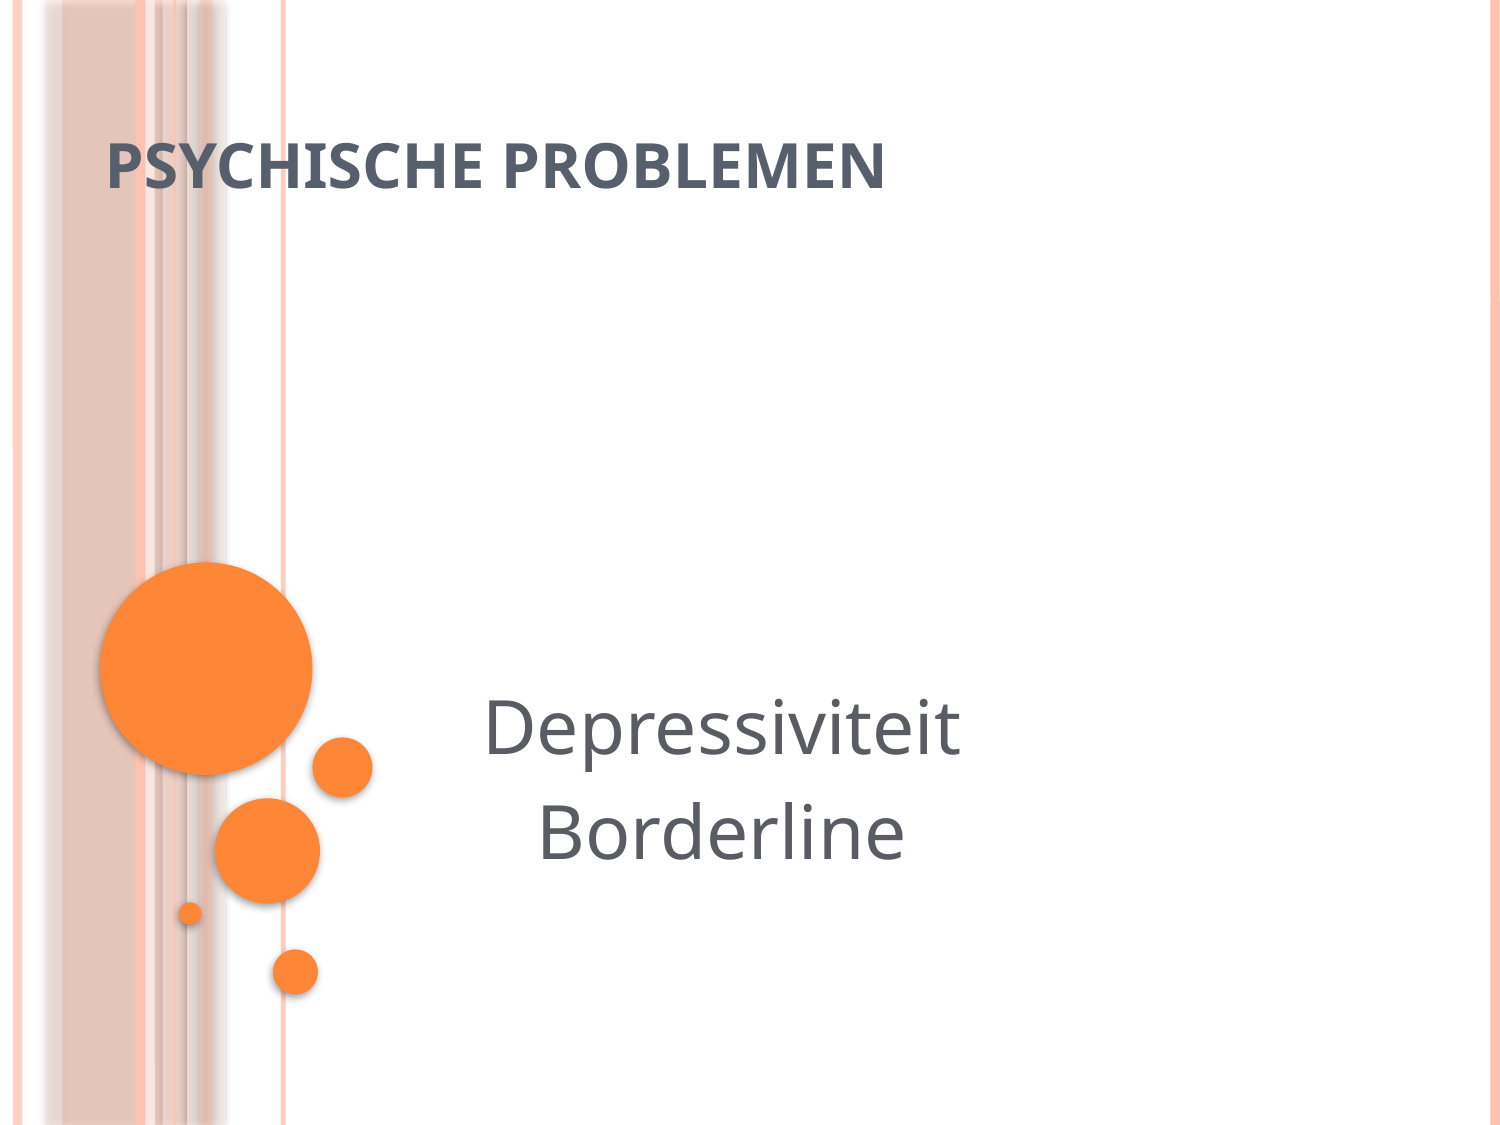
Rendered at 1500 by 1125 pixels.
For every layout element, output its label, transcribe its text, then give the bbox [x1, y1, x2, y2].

subtitle Depressiviteit Borderline [159, 267, 1210, 1024]
title Psychische problemen [89, 76, 1365, 209]
